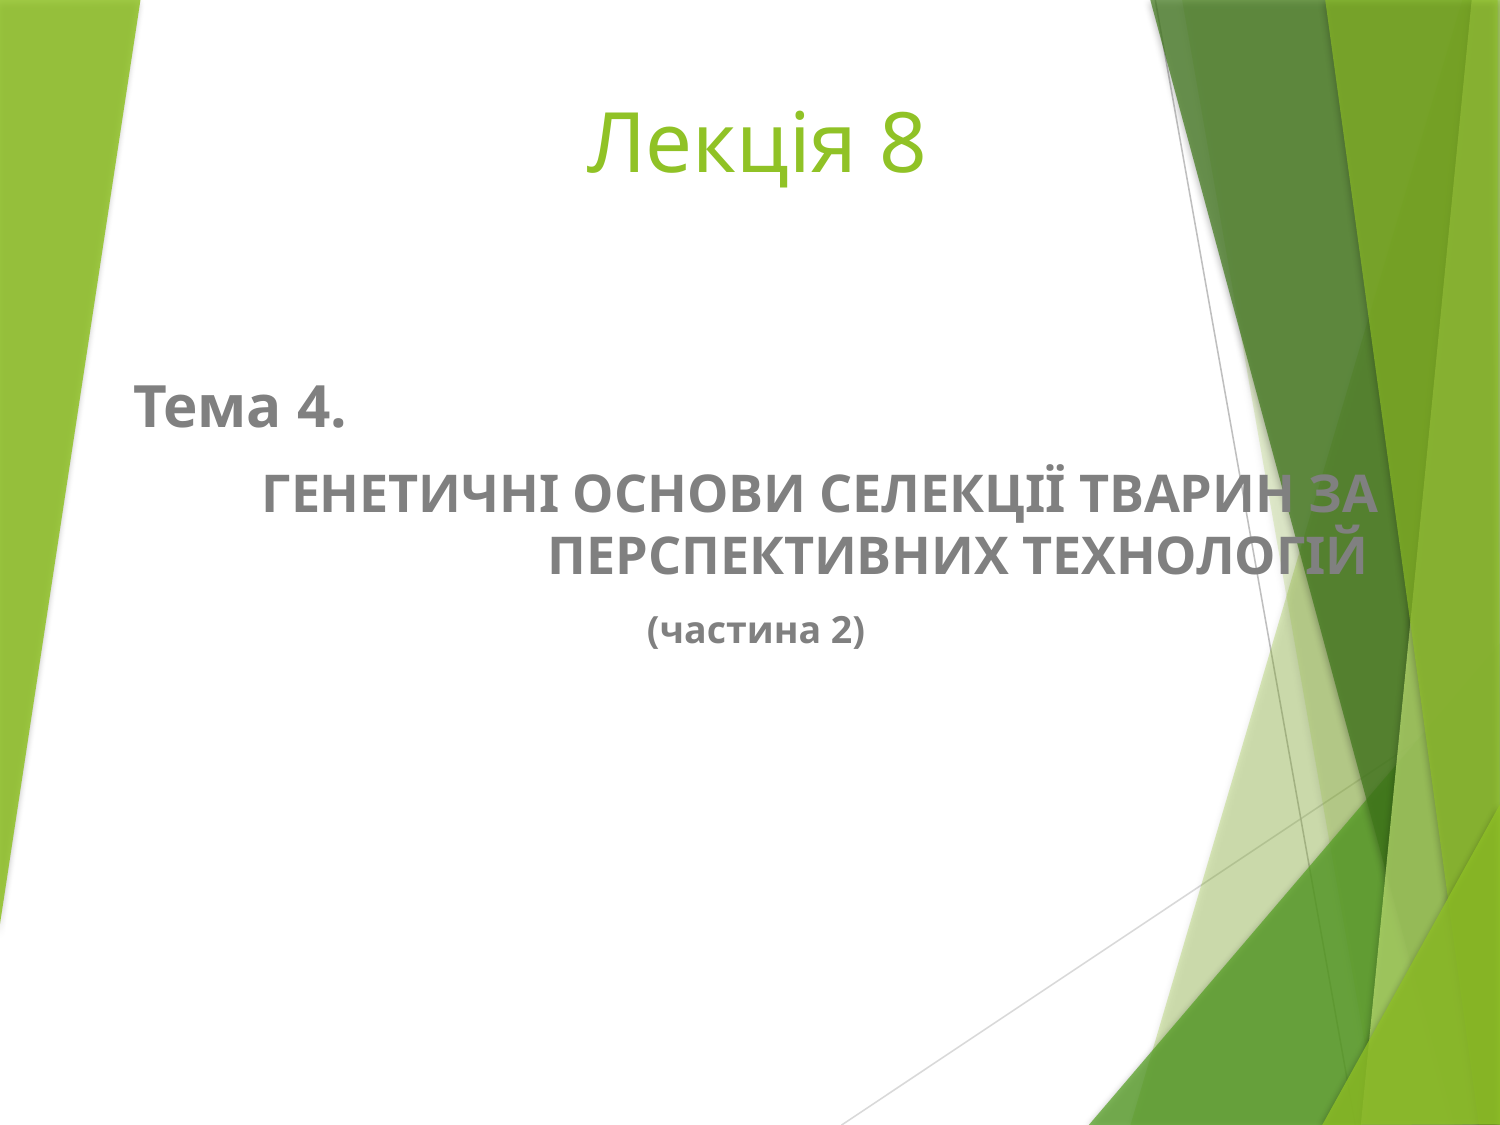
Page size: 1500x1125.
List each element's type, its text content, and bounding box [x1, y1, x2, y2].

title Лекція 8 [570, 90, 942, 197]
subtitle Тема 4. ГЕНЕТИЧНІ ОСНОВИ СЕЛЕКЦІЇ ТВАРИН ЗА ПЕРСПЕКТИВНИХ ТЕХНОЛОГІЙ (частина 2) [118, 361, 1394, 720]
